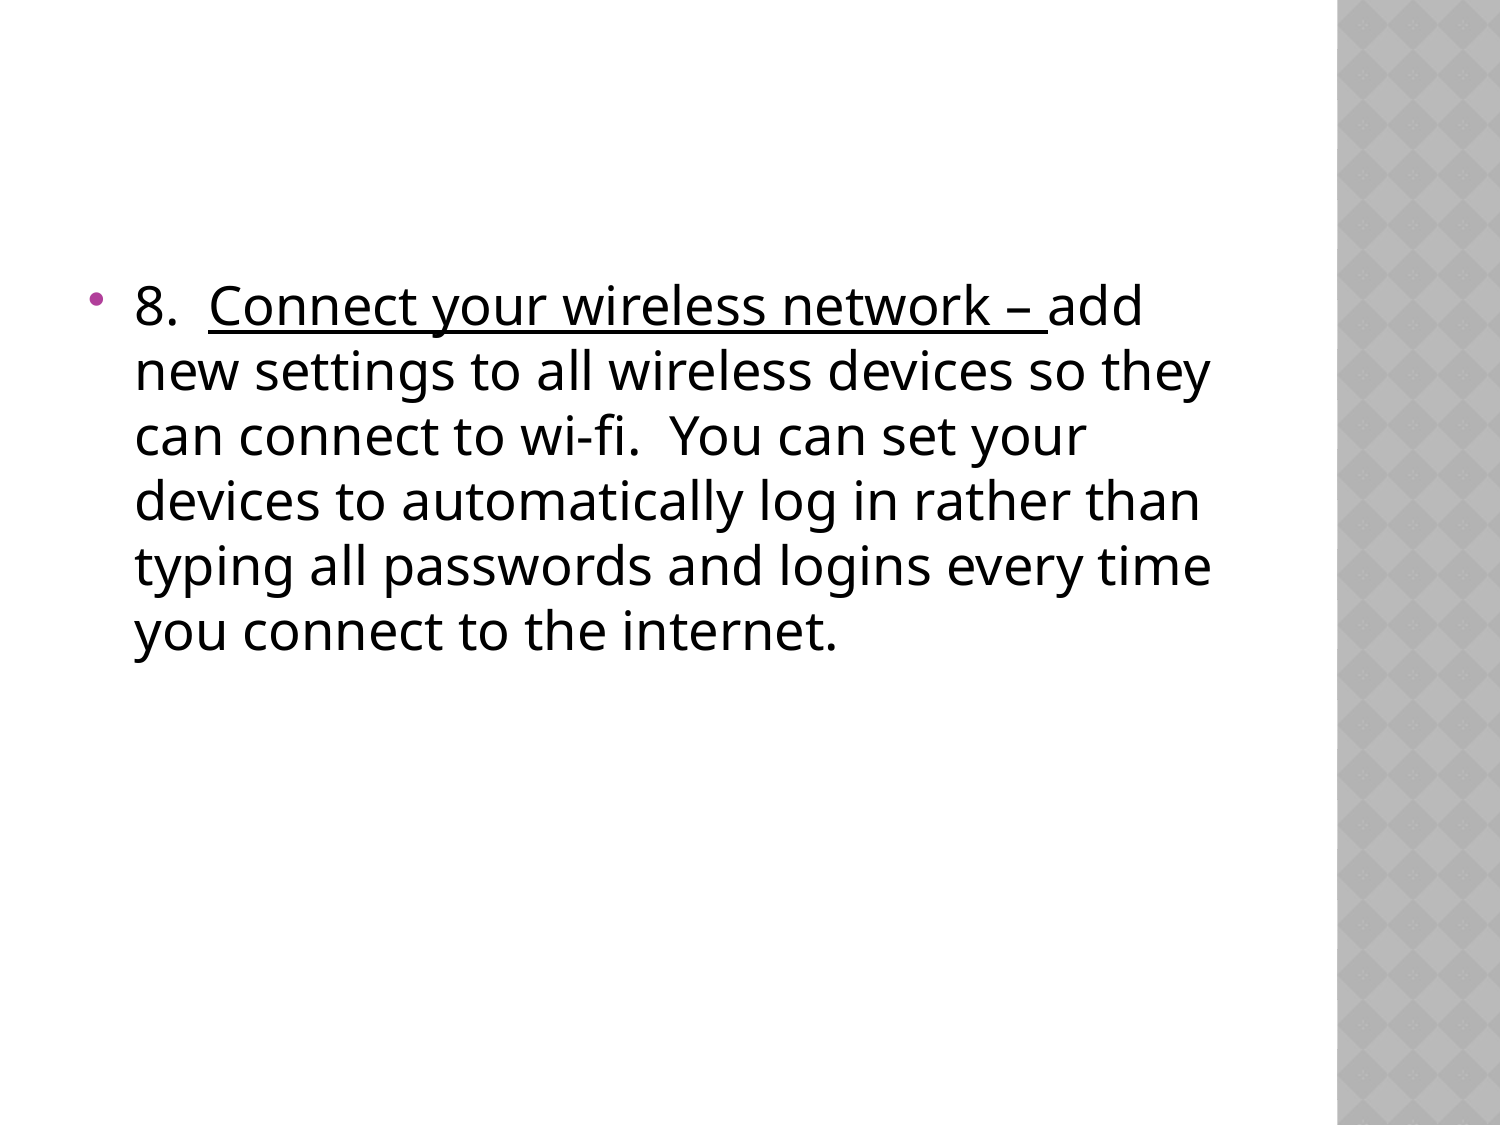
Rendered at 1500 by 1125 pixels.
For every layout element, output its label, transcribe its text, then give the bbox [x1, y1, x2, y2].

list 8. Connect your wireless network – add new settings to all wireless devices so they can connect to wi-fi. You can set your devices to automatically log in rather than typing all passwords and logins every time you connect to the internet. [75, 264, 1263, 1059]
